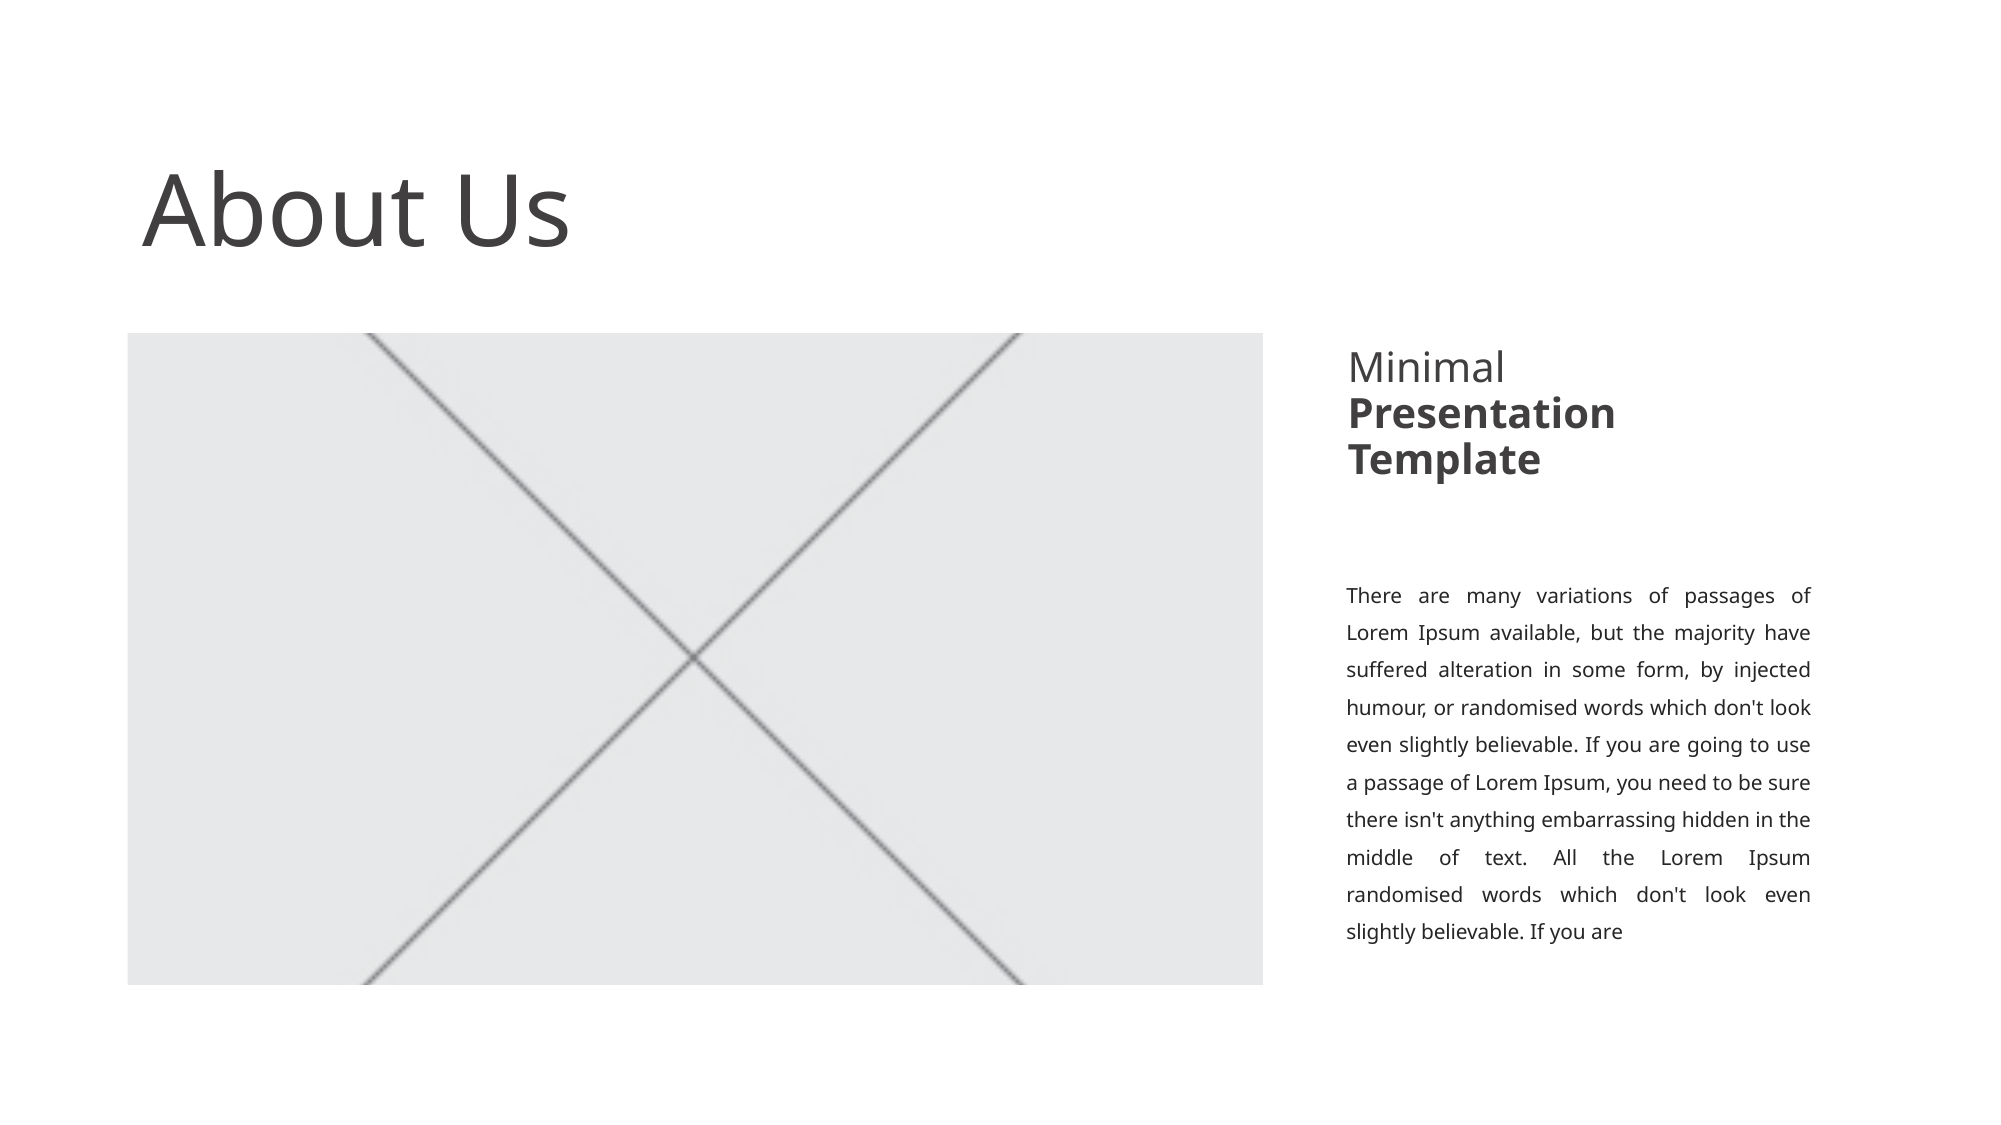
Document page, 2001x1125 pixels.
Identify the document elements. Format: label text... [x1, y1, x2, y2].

text_box Minimal [1332, 333, 1674, 379]
text_box Presentation [1332, 379, 1674, 425]
text_box There are many variations of passages of Lorem Ipsum available, but the majority have suffered alteration in some form, by injected humour, or randomised words which don't look even slightly believable. If you are going to use a passage of Lorem Ipsum, you need to be sure there isn't anything embarrassing hidden in the middle of text. All the Lorem Ipsum randomised words which don't look even slightly believable. If you are [1331, 562, 1826, 952]
text_box Template [1332, 425, 1674, 490]
text_box About Us [127, 117, 889, 296]
picture [127, 333, 1263, 985]
